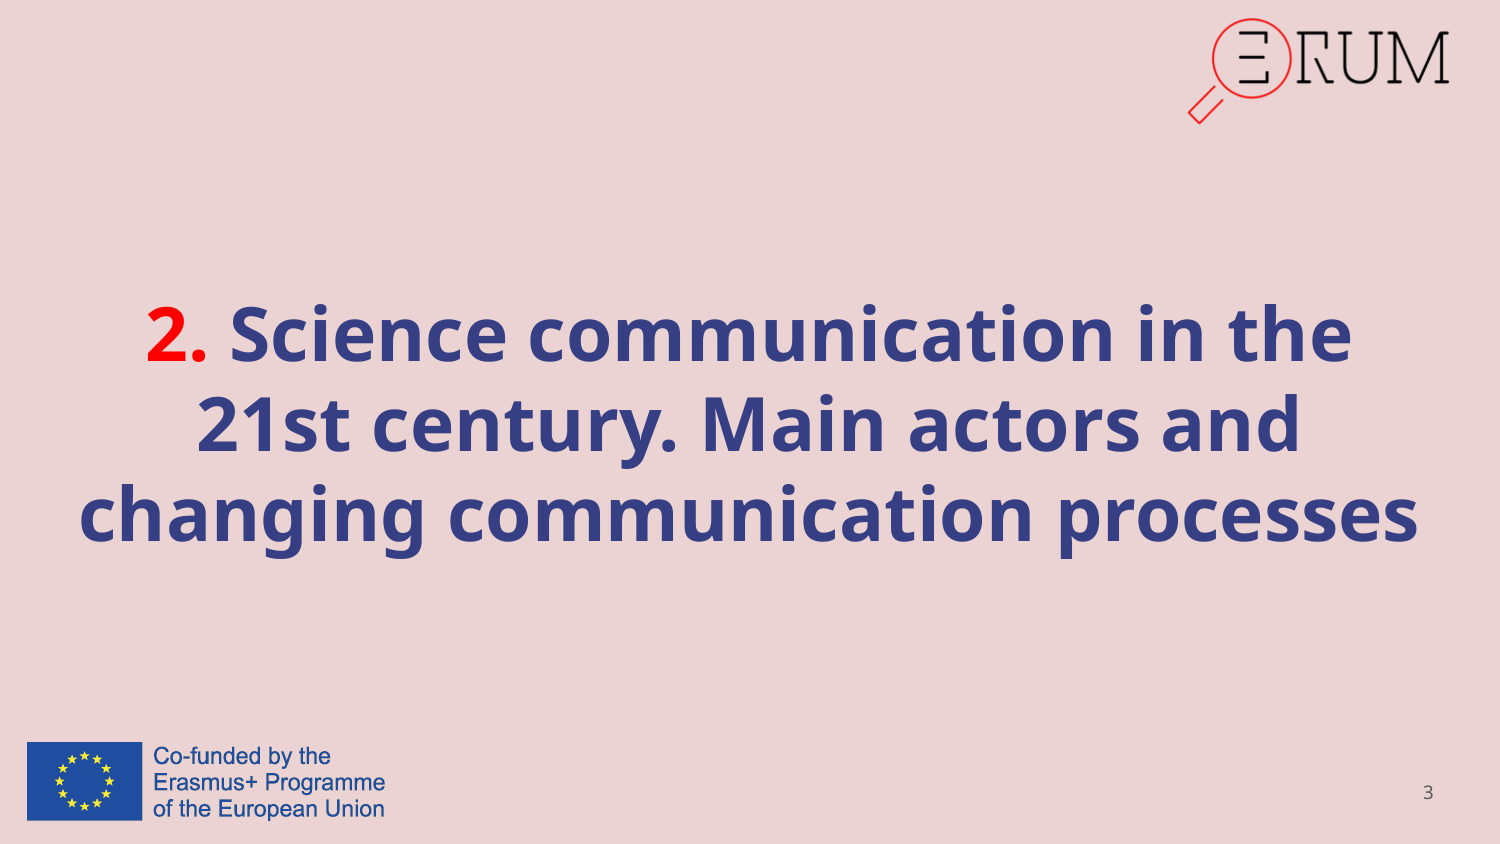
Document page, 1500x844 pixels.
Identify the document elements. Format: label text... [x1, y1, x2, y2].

slide_number 3 [1358, 761, 1449, 826]
title 2. Science communication in the 21st century. Main actors and changing communication processes [51, 352, 1449, 491]
picture [1136, 0, 1500, 137]
picture [27, 742, 385, 821]
